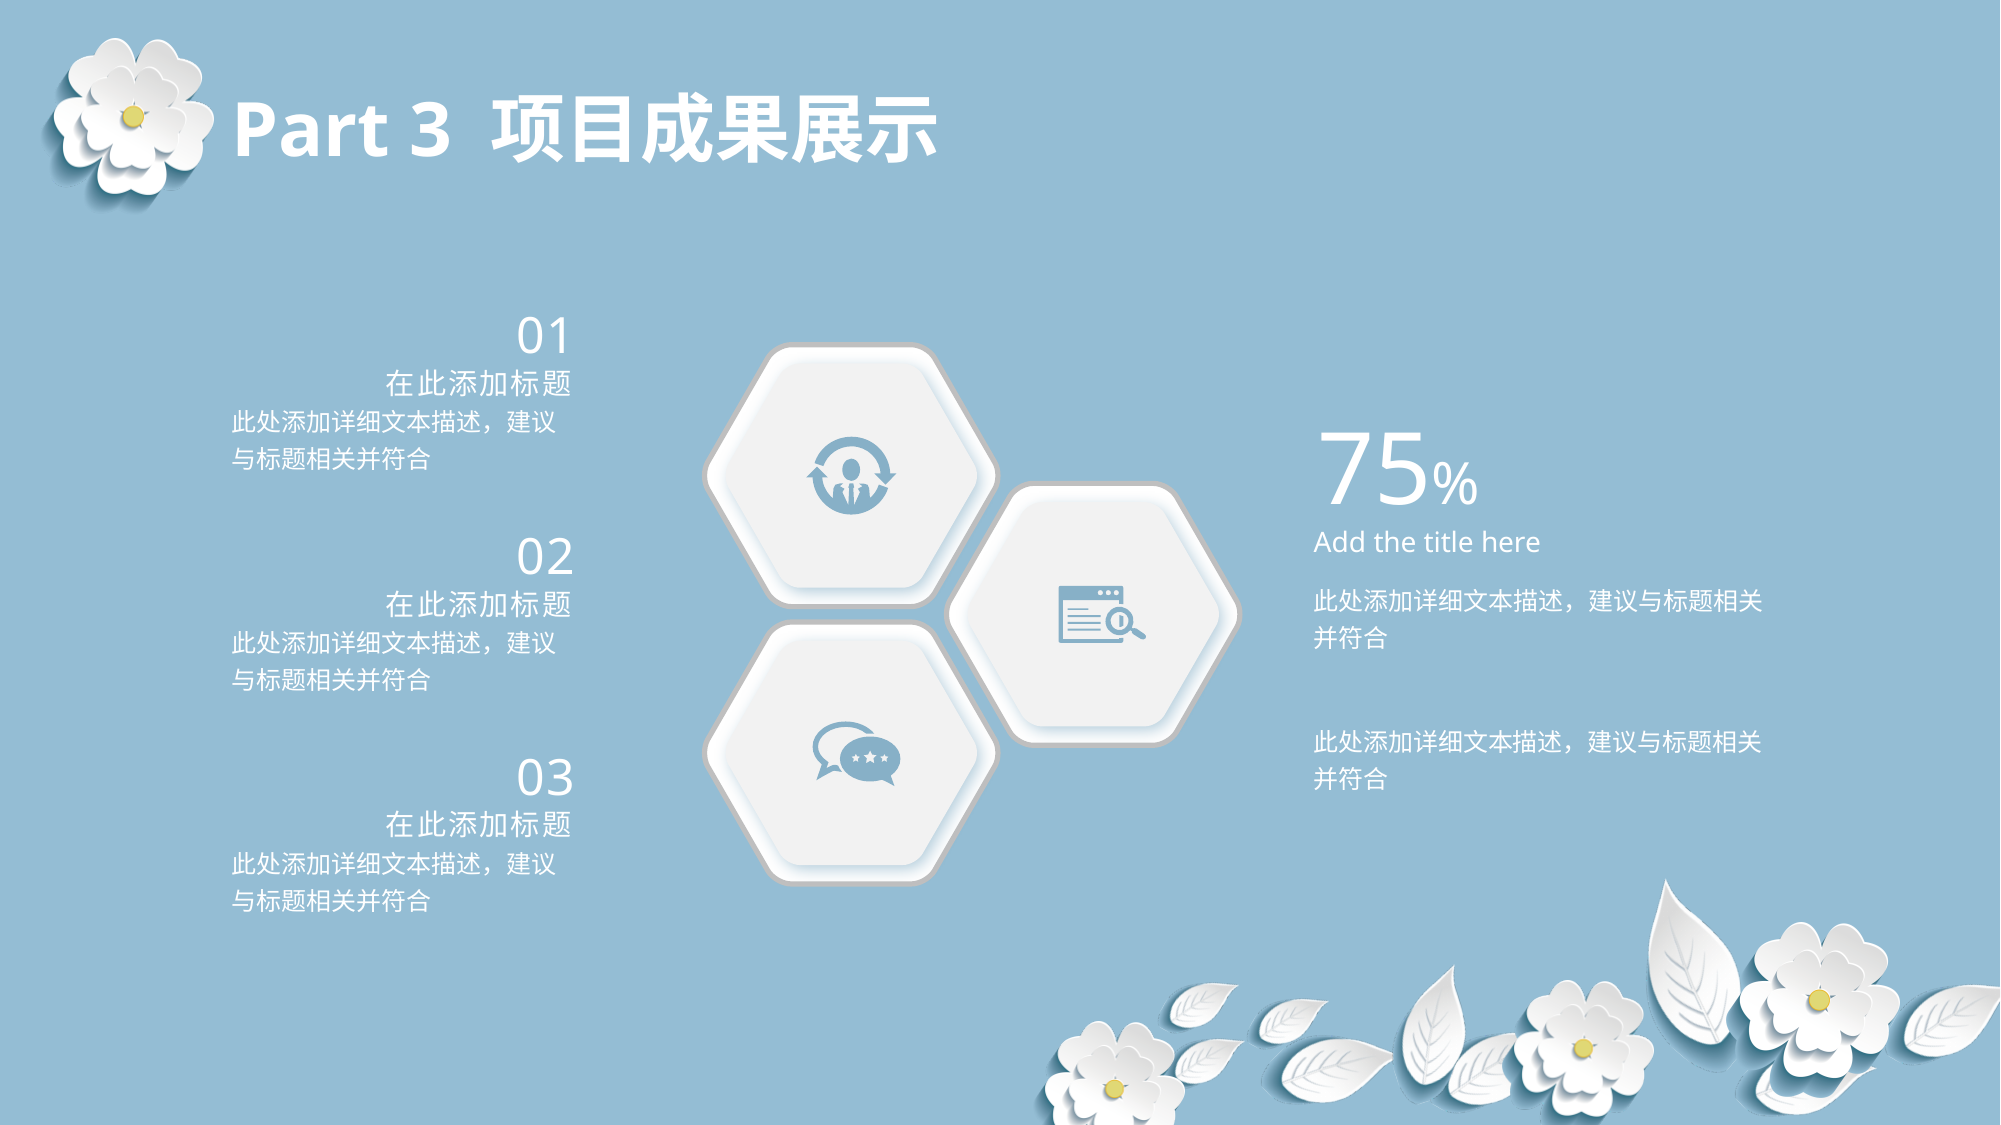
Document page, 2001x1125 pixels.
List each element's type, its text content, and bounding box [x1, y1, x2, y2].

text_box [200, 517, 593, 704]
picture [1244, 879, 2001, 1125]
text_box 此处添加详细文本描述，建议与标题相关并符合 [1298, 570, 1798, 661]
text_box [806, 436, 897, 515]
picture [40, 38, 214, 215]
text_box Part 3 项目成果展示 [216, 74, 955, 179]
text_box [200, 738, 593, 925]
text_box 75% [1302, 397, 1496, 533]
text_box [812, 721, 901, 787]
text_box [945, 483, 1241, 746]
text_box Add the title here [1298, 516, 1644, 566]
text_box 此处添加详细文本描述，建议与标题相关并符合 [1298, 711, 1798, 802]
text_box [703, 621, 1000, 884]
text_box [200, 296, 593, 483]
picture [1033, 958, 1244, 1125]
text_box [1058, 585, 1147, 643]
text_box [703, 344, 1000, 607]
